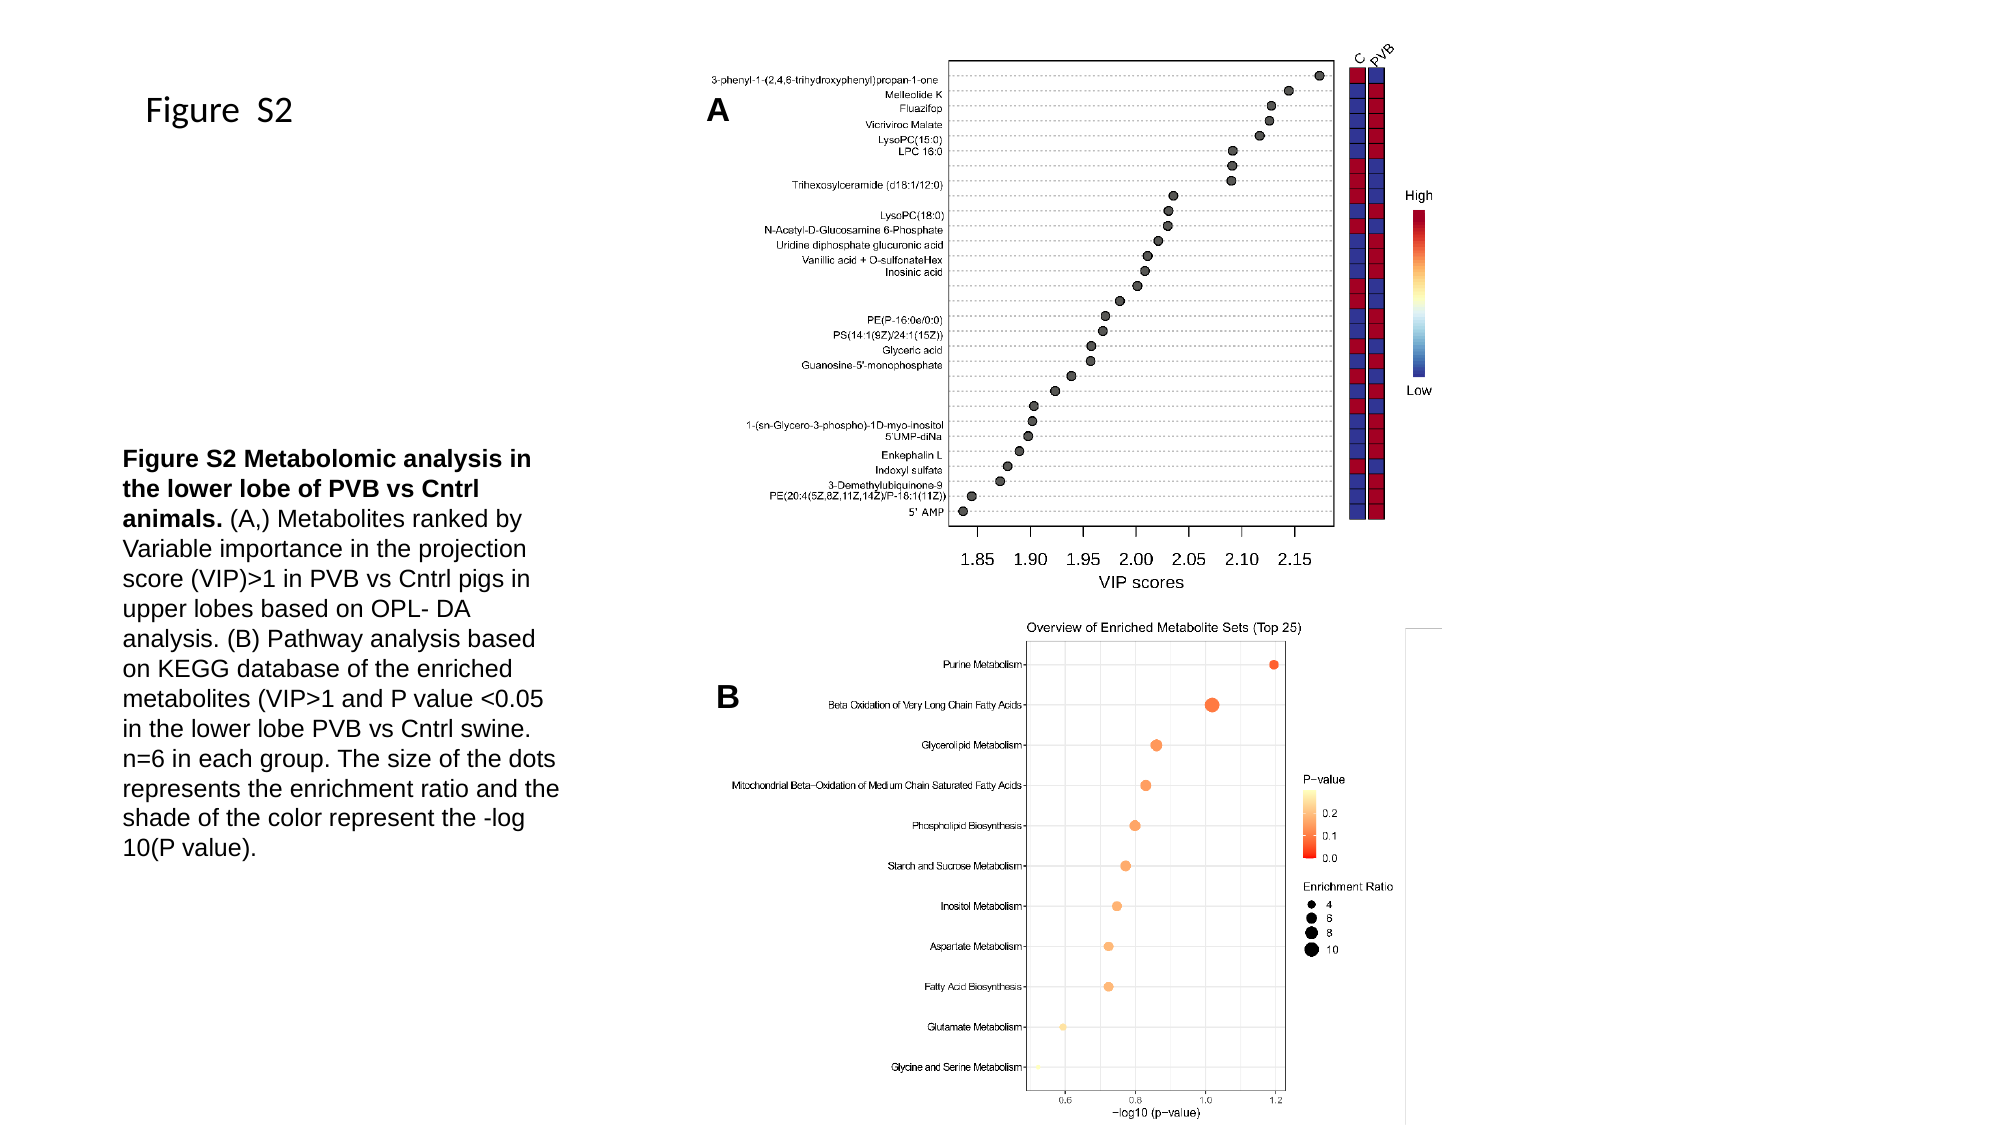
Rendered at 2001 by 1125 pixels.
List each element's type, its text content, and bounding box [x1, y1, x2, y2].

text_box Figure S2 [130, 77, 309, 138]
picture [558, 0, 1442, 1125]
text_box Figure S2 Metabolomic analysis in the lower lobe of PVB vs Cntrl animals. (A,) Metabolites ranked by Variable importance in the projection score (VIP)>1 in PVB vs Cntrl pigs in upper lobes based on OPL- DA analysis. (B) Pathway analysis based on KEGG database of the enriched metabolites (VIP>1 and P value <0.05 in the lower lobe PVB vs Cntrl swine. n=6 in each group. The size of the dots represents the enrichment ratio and the shade of the color represent the -log 10(P value). [107, 435, 558, 915]
